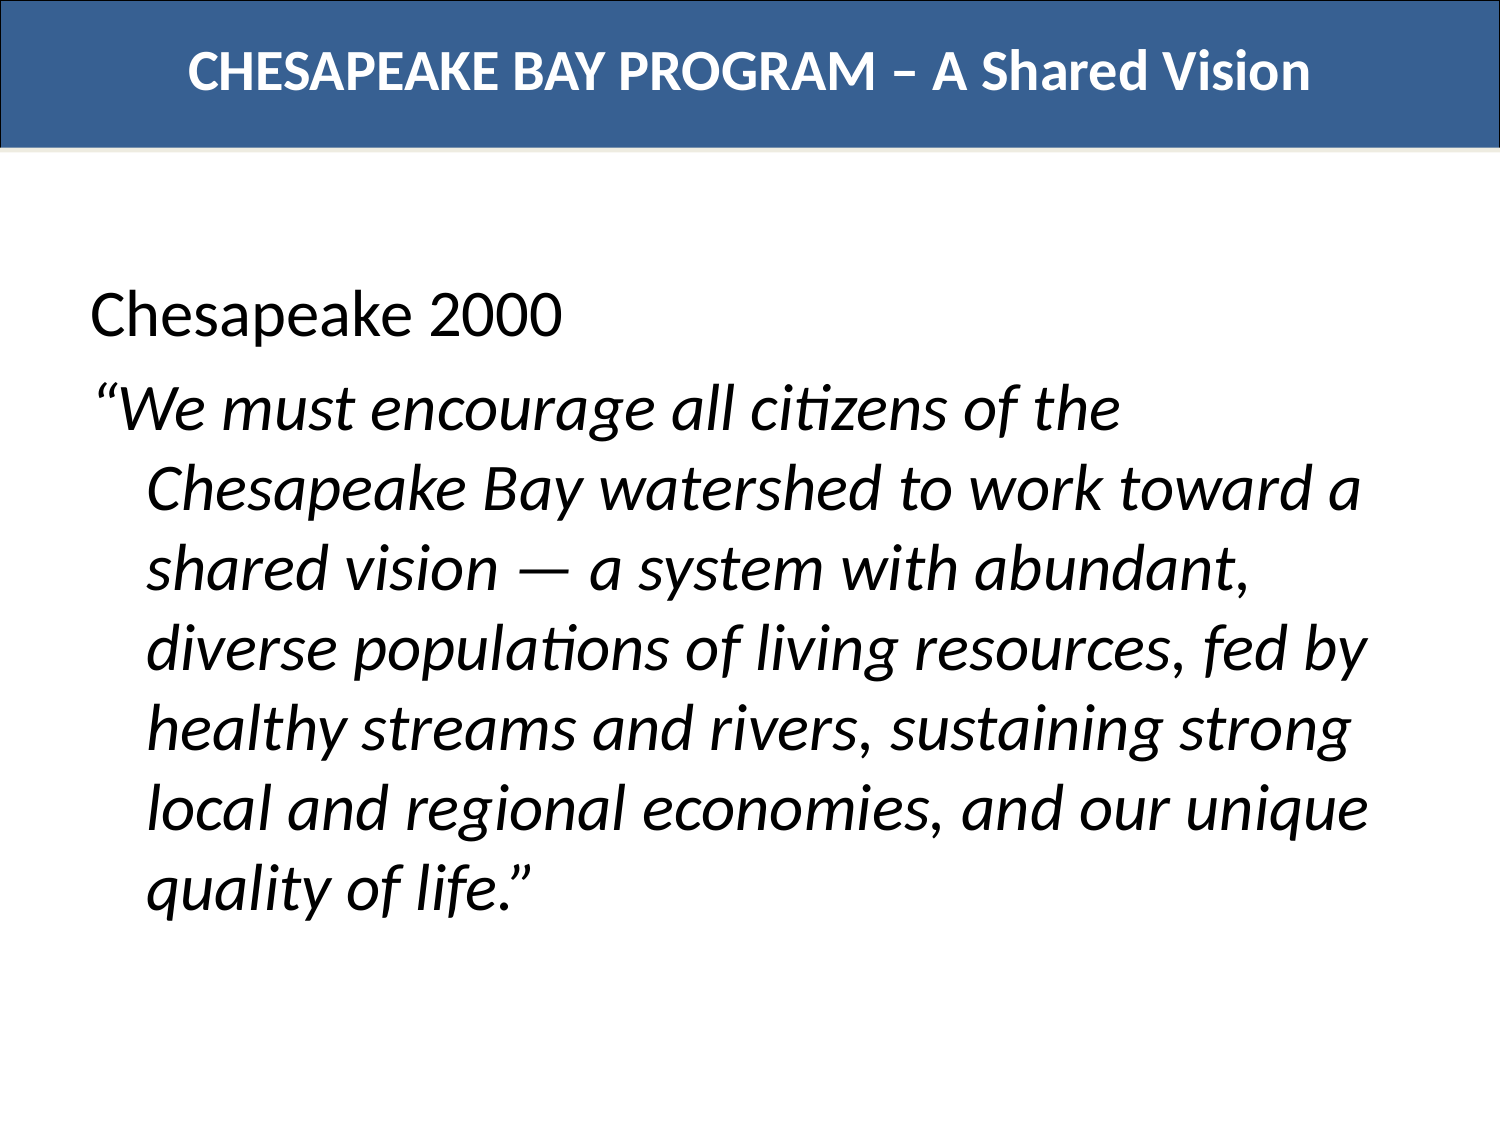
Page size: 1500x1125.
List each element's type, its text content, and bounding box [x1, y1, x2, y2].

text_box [0, 0, 1500, 151]
list Chesapeake 2000 “We must encourage all citizens of the Chesapeake Bay watershed to work toward a shared vision — a system with abundant, diverse populations of living resources, fed by healthy streams and rivers, sustaining strong local and regional economies, and our unique quality of life.” [75, 262, 1425, 1005]
